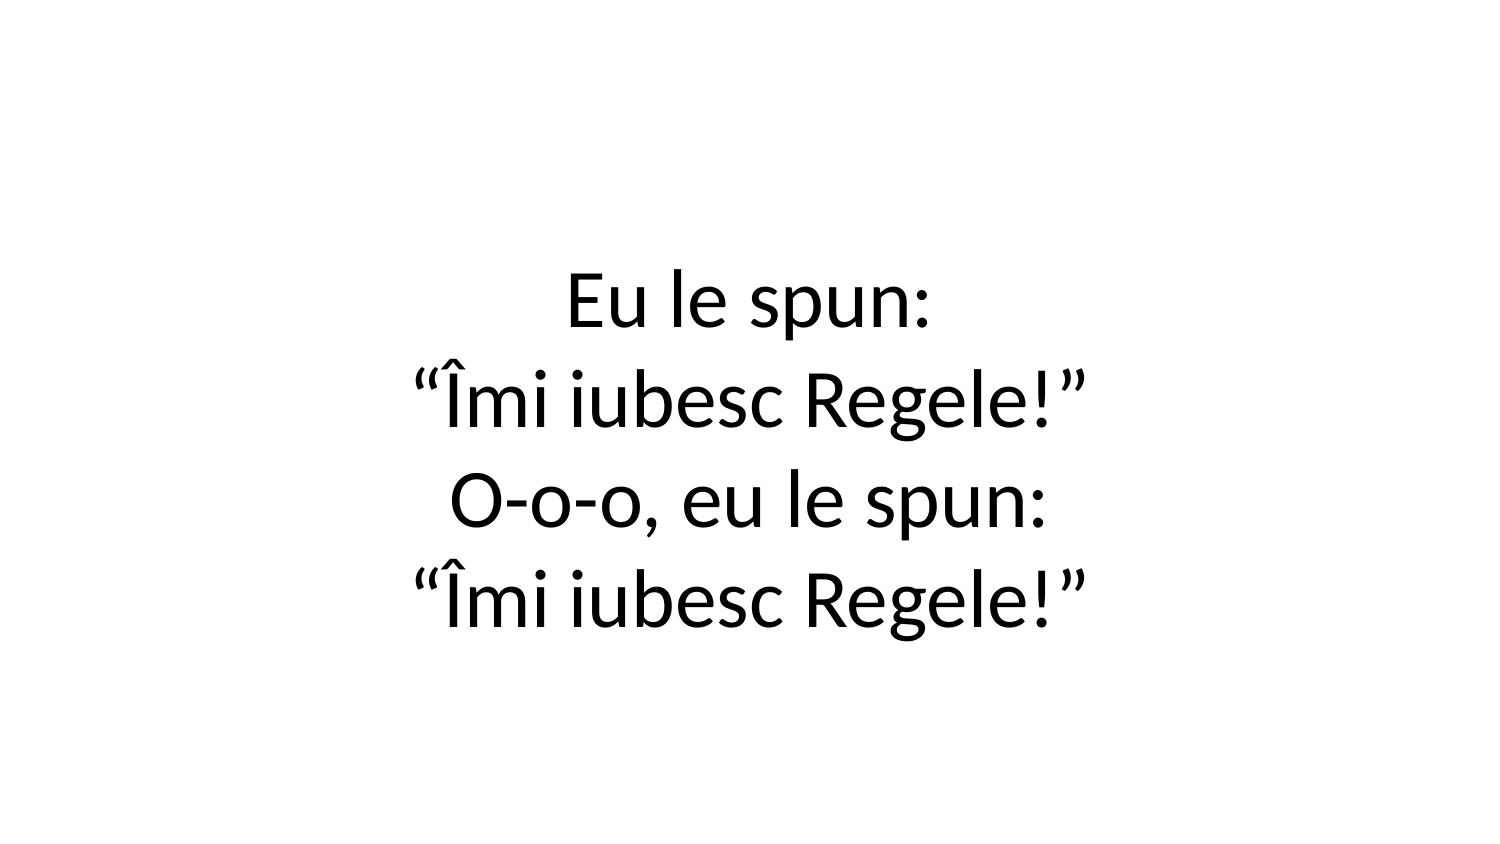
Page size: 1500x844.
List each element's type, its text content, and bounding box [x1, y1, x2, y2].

text_box Eu le spun: “Îmi iubesc Regele!” O-o-o, eu le spun: “Îmi iubesc Regele!” [394, 192, 1106, 652]
